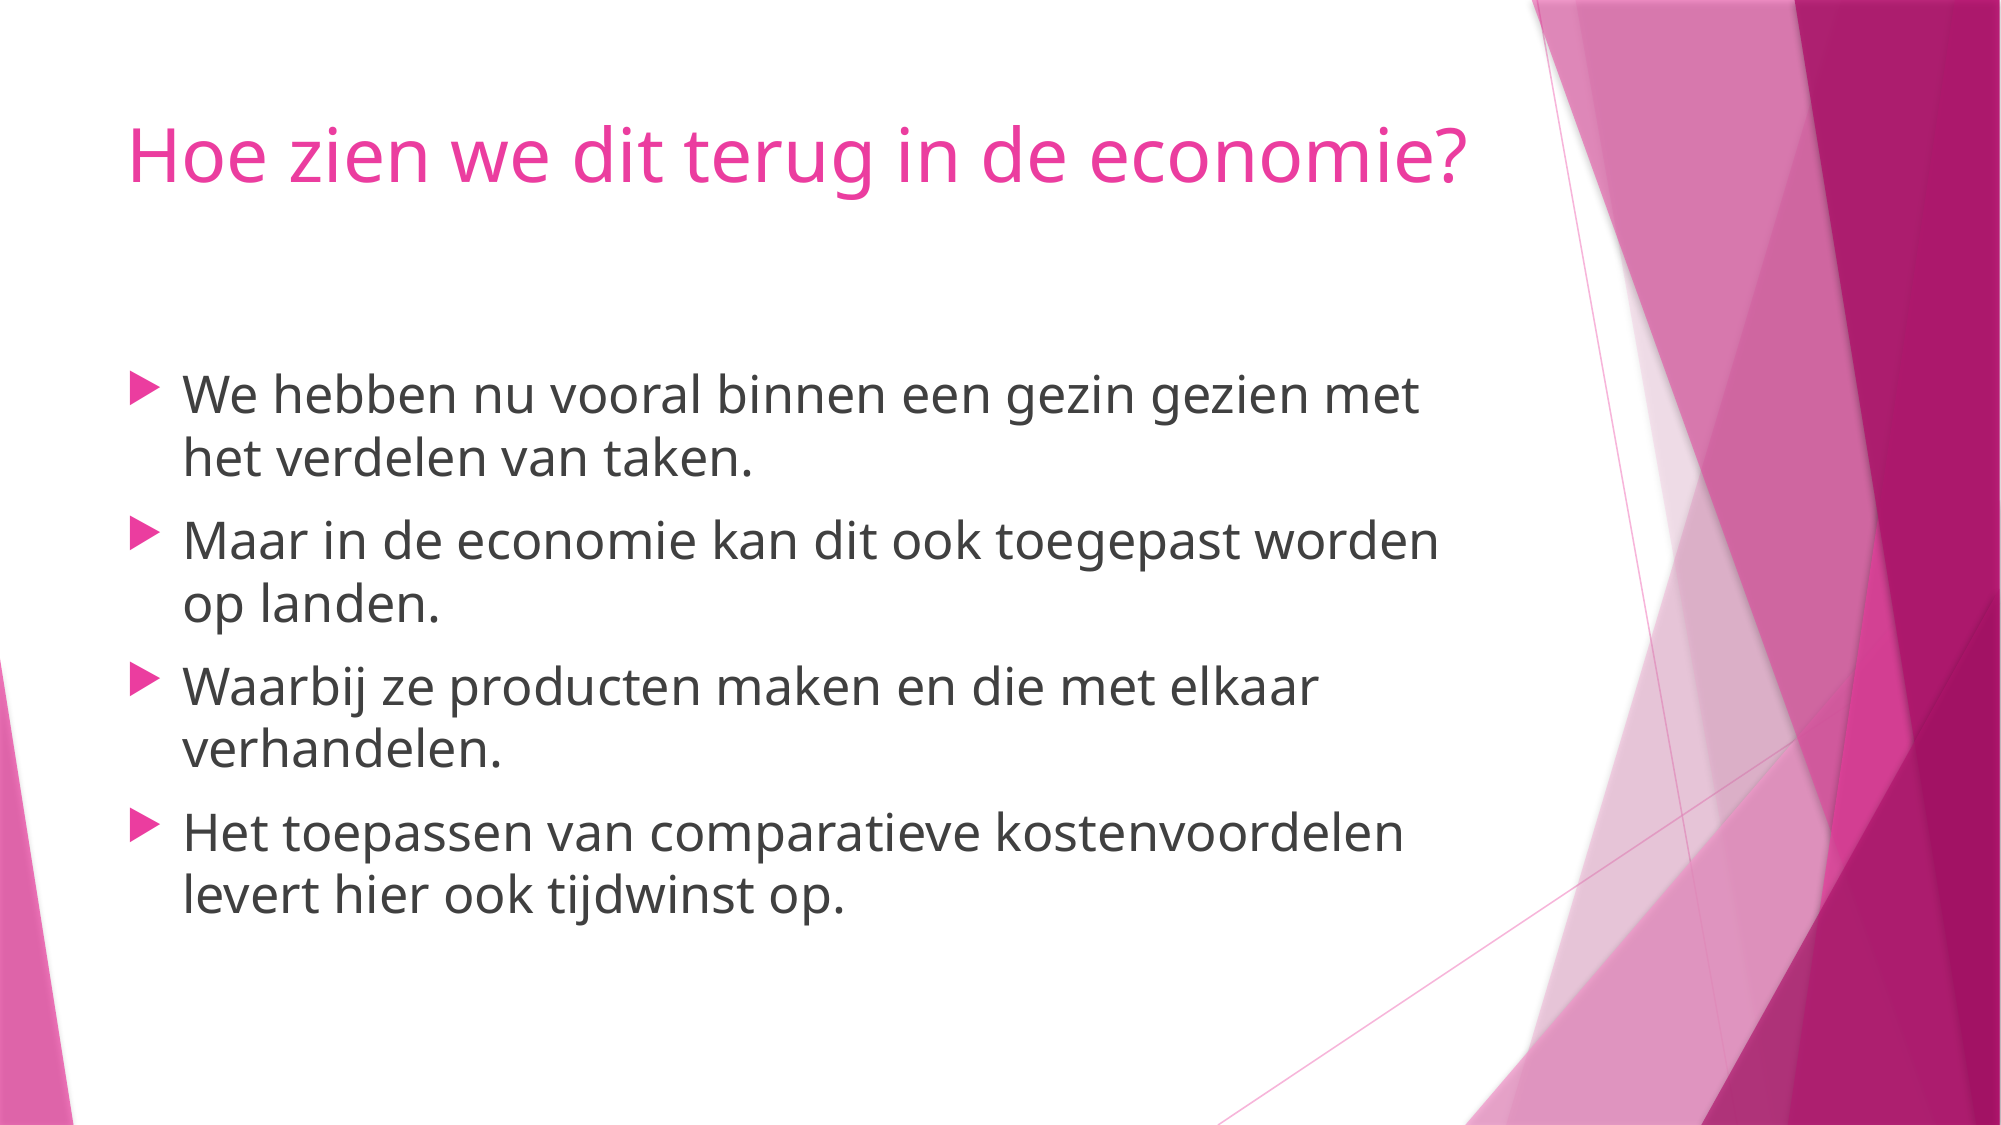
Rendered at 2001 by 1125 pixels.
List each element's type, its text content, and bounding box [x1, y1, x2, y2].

title Hoe zien we dit terug in de economie? [111, 99, 1522, 317]
list We hebben nu vooral binnen een gezin gezien met het verdelen van taken. Maar in de economie kan dit ook toegepast worden op landen. Waarbij ze producten maken en die met elkaar verhandelen. Het toepassen van comparatieve kostenvoordelen levert hier ook tijdwinst op. [111, 354, 1522, 992]
